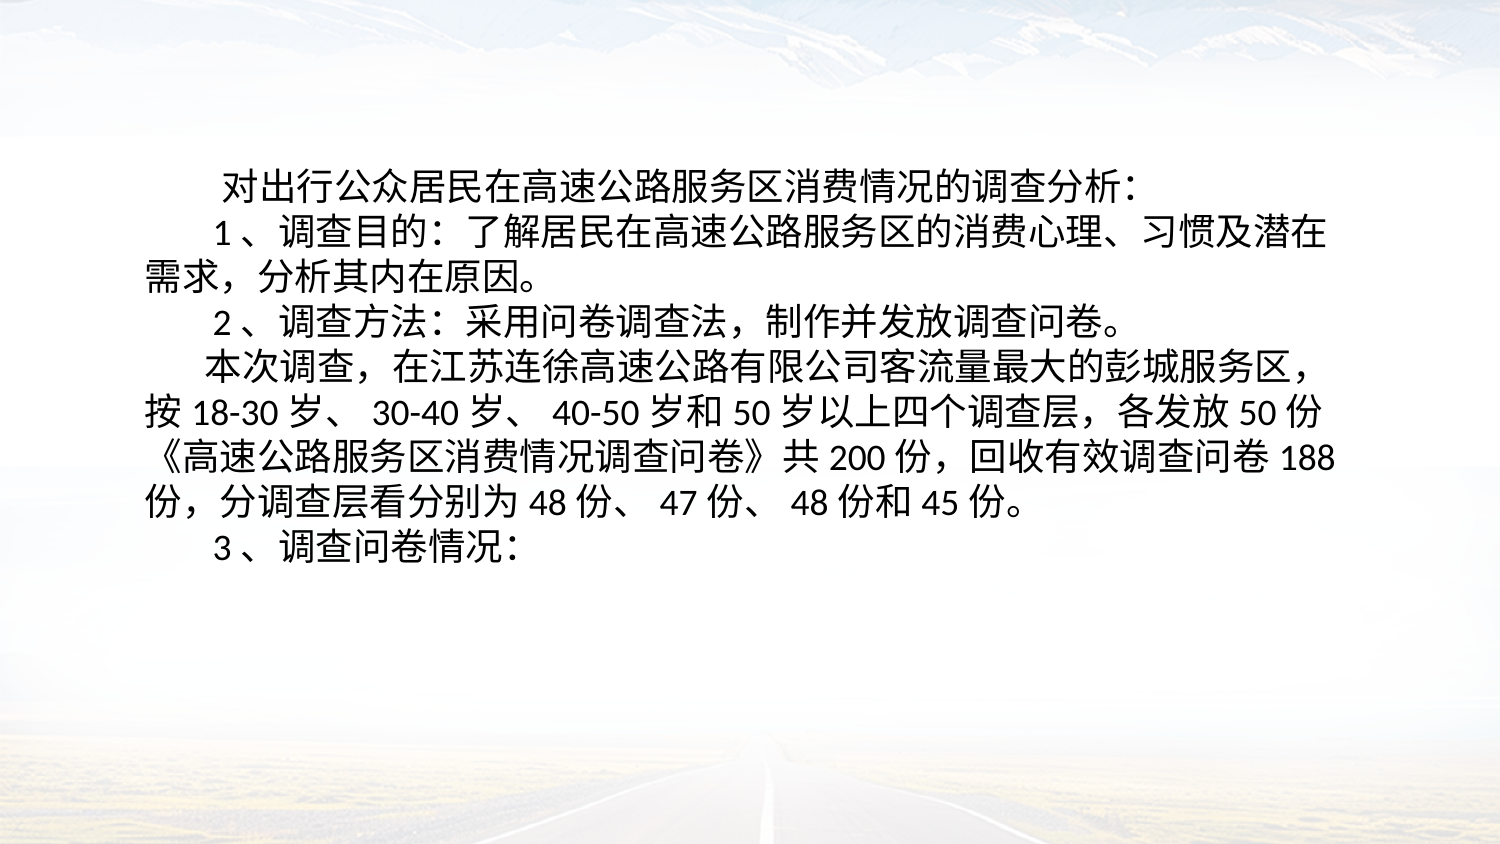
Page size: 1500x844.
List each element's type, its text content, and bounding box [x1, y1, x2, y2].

picture [0, 0, 1500, 844]
text_box 对出行公众居民在高速公路服务区消费情况的调查分析： 1、调查目的：了解居民在高速公路服务区的消费心理、习惯及潜在需求，分析其内在原因。 2、调查方法：采用问卷调查法，制作并发放调查问卷。 本次调查，在江苏连徐高速公路有限公司客流量最大的彭城服务区，按18-30岁、30-40岁、40-50岁和50岁以上四个调查层，各发放50份《高速公路服务区消费情况调查问卷》共200份，回收有效调查问卷188份，分调查层看分别为48份、47份、48份和45份。 3、调查问卷情况： [129, 155, 1371, 698]
